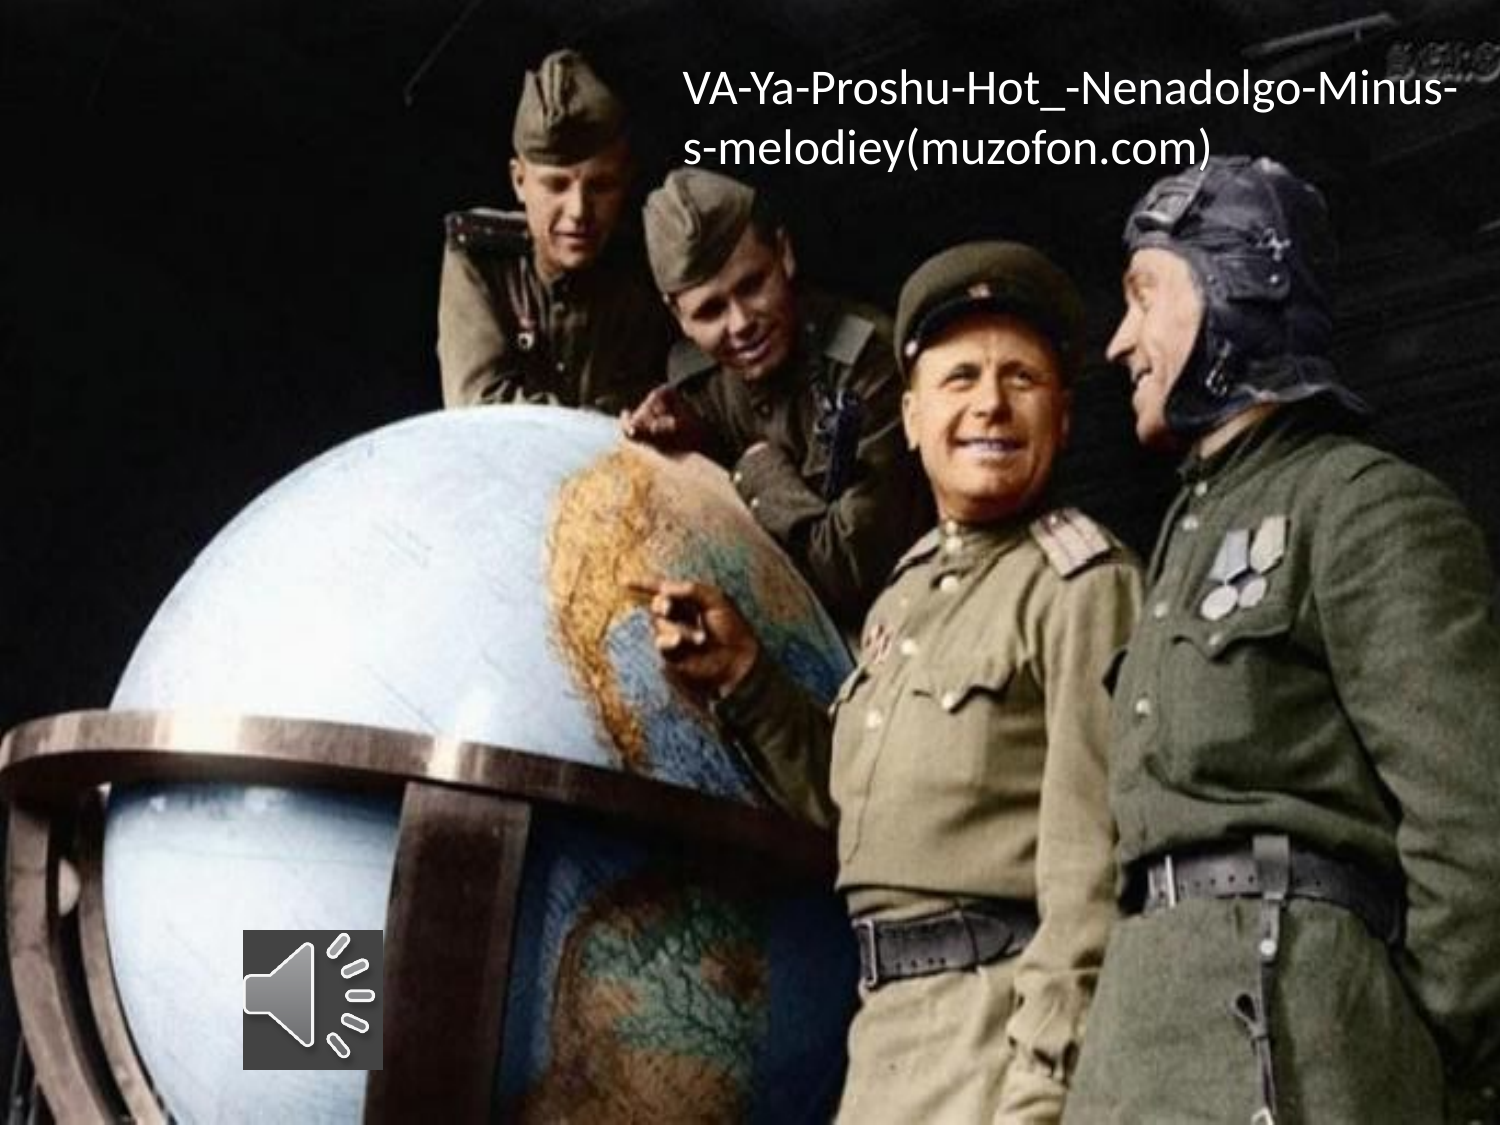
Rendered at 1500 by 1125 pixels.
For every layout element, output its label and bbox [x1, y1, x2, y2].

text_box [241, 928, 384, 1071]
picture [0, 0, 1500, 1125]
